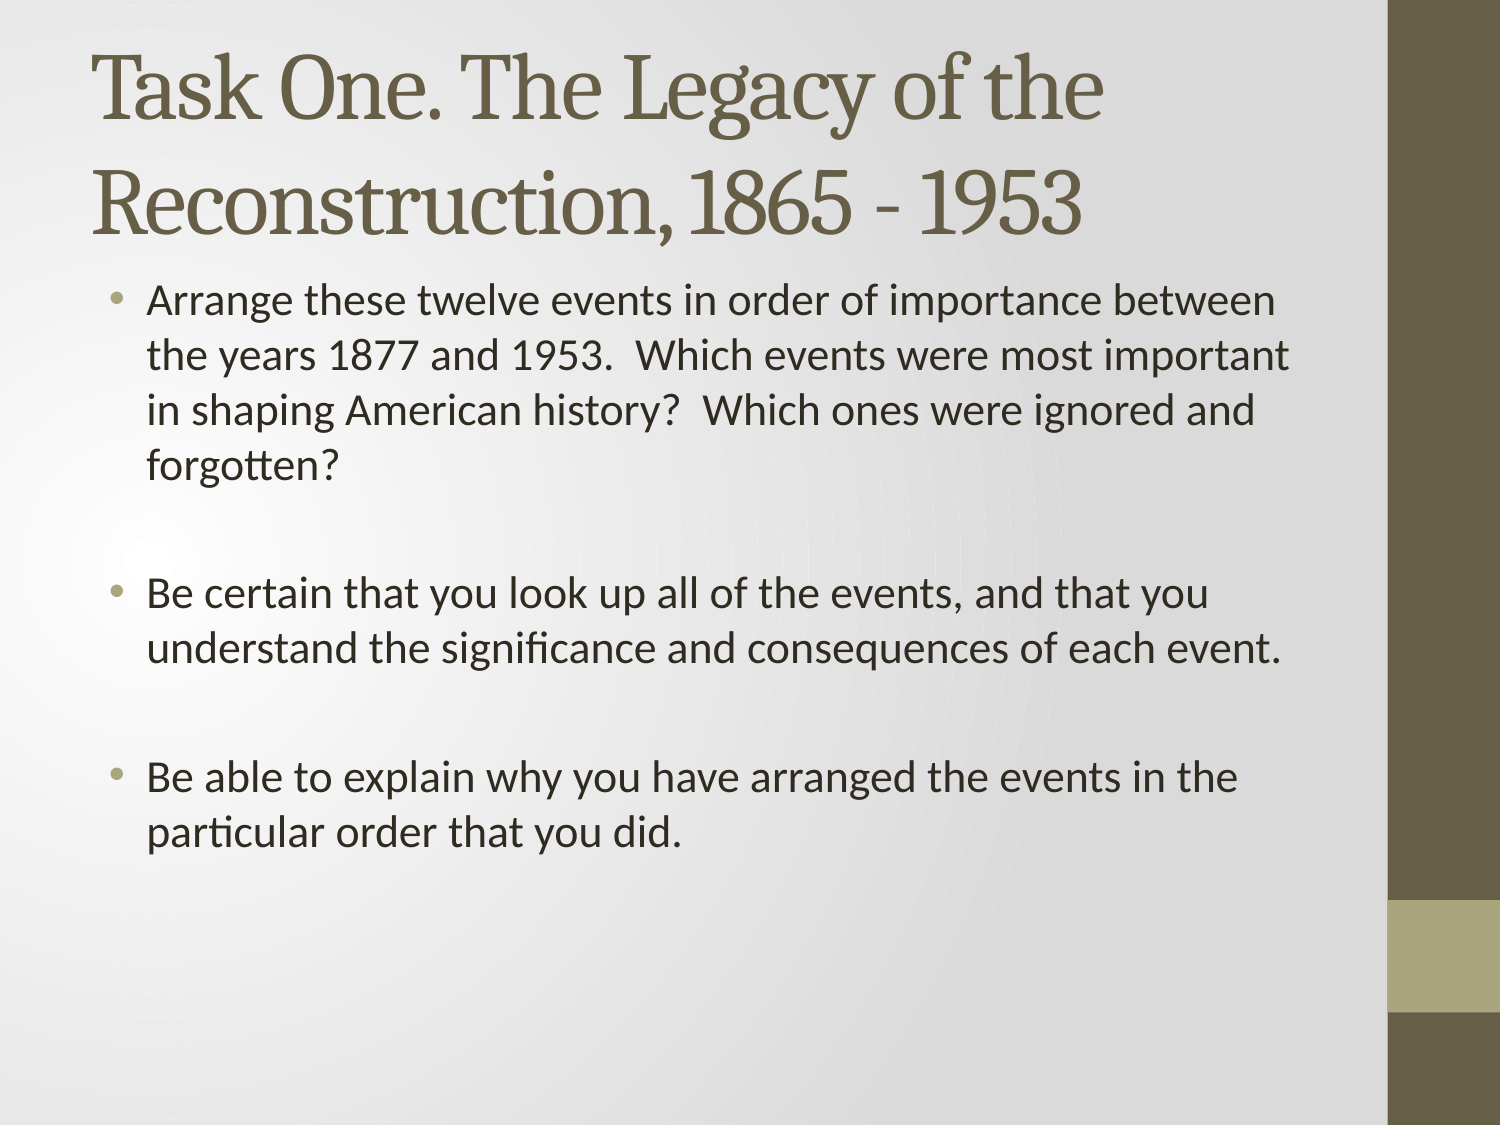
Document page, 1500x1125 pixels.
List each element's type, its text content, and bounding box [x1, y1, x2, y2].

title Task One. The Legacy of the Reconstruction, 1865 - 1953 [75, 45, 1325, 233]
list Arrange these twelve events in order of importance between the years 1877 and 1953. Which events were most important in shaping American history? Which ones were ignored and forgotten? Be certain that you look up all of the events, and that you understand the significance and consequences of each event. Be able to explain why you have arranged the events in the particular order that you did. [75, 262, 1325, 1050]
